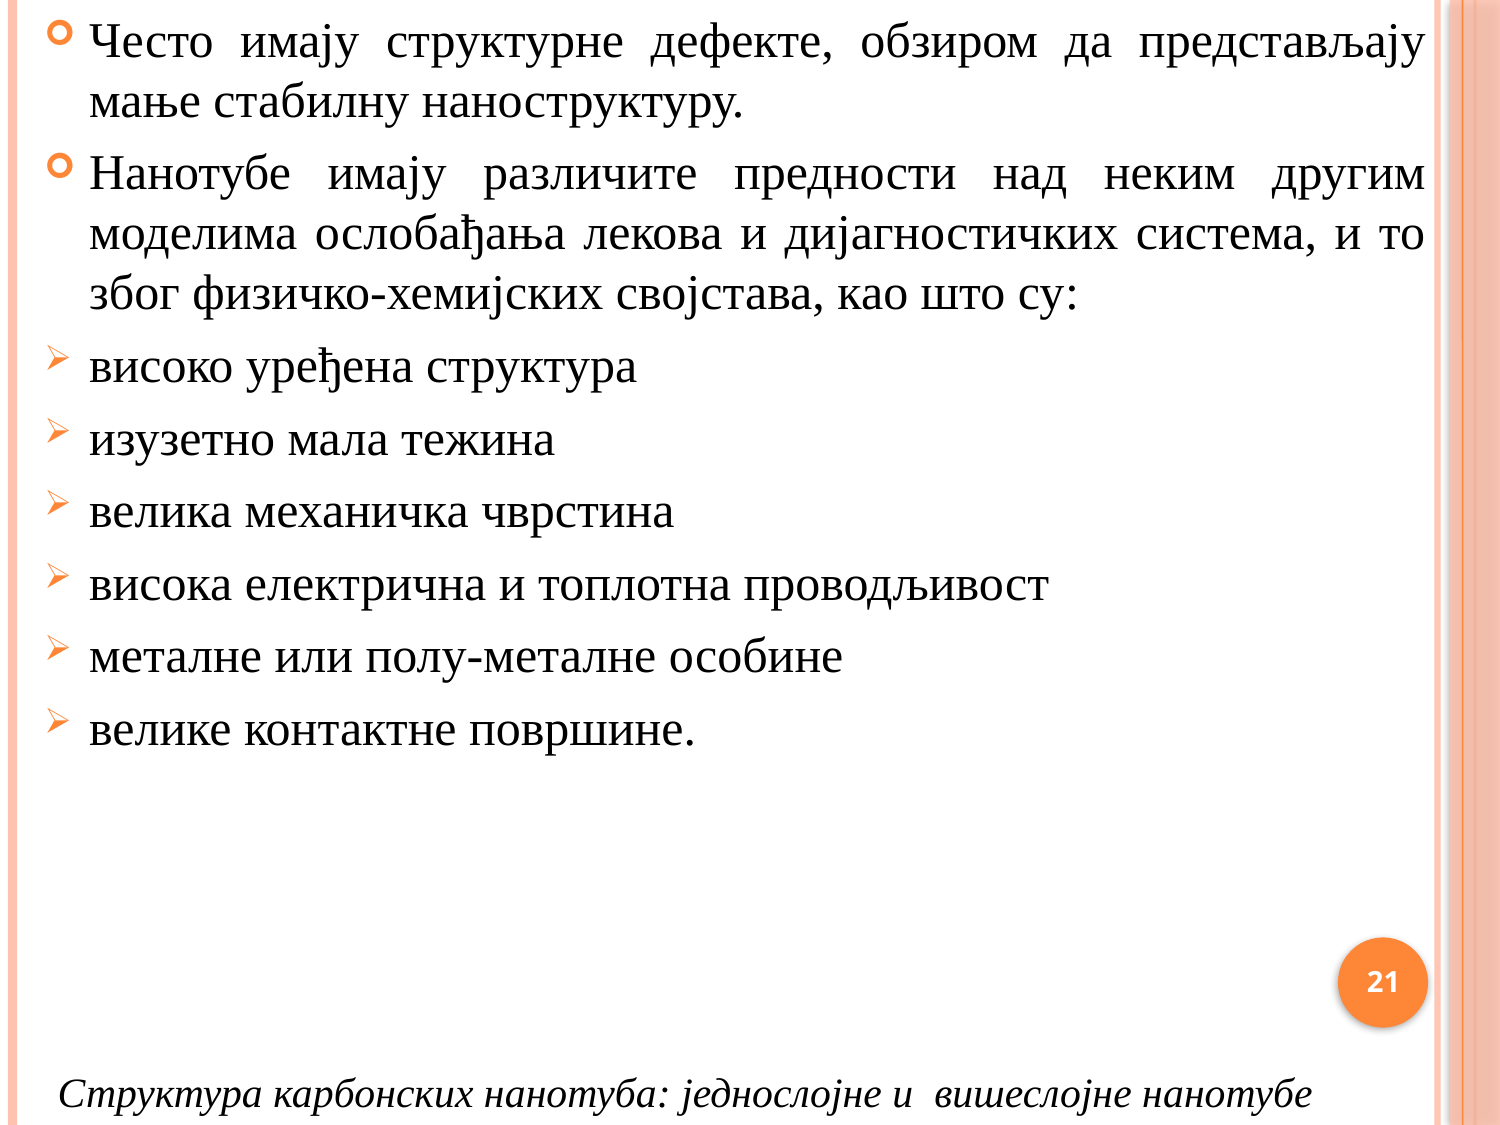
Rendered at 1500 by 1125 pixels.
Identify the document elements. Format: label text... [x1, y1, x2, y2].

list Често имају структурне дефекте, обзиром да представљају мање стабилну наноструктуру. Нанотубе имају различите предности над неким другим моделима ослобађања лекова и дијагностичких система, и то због физичко-хемијских својстава, као што су: високо уређена структура изузетно мала тежина велика механичка чврстина висока електрична и топлотна проводљивост металне или полу-металне особине велике контактне површине. Структура карбонских нанотуба: једнослојне и вишеслојне нанотубе [29, 0, 1442, 1125]
